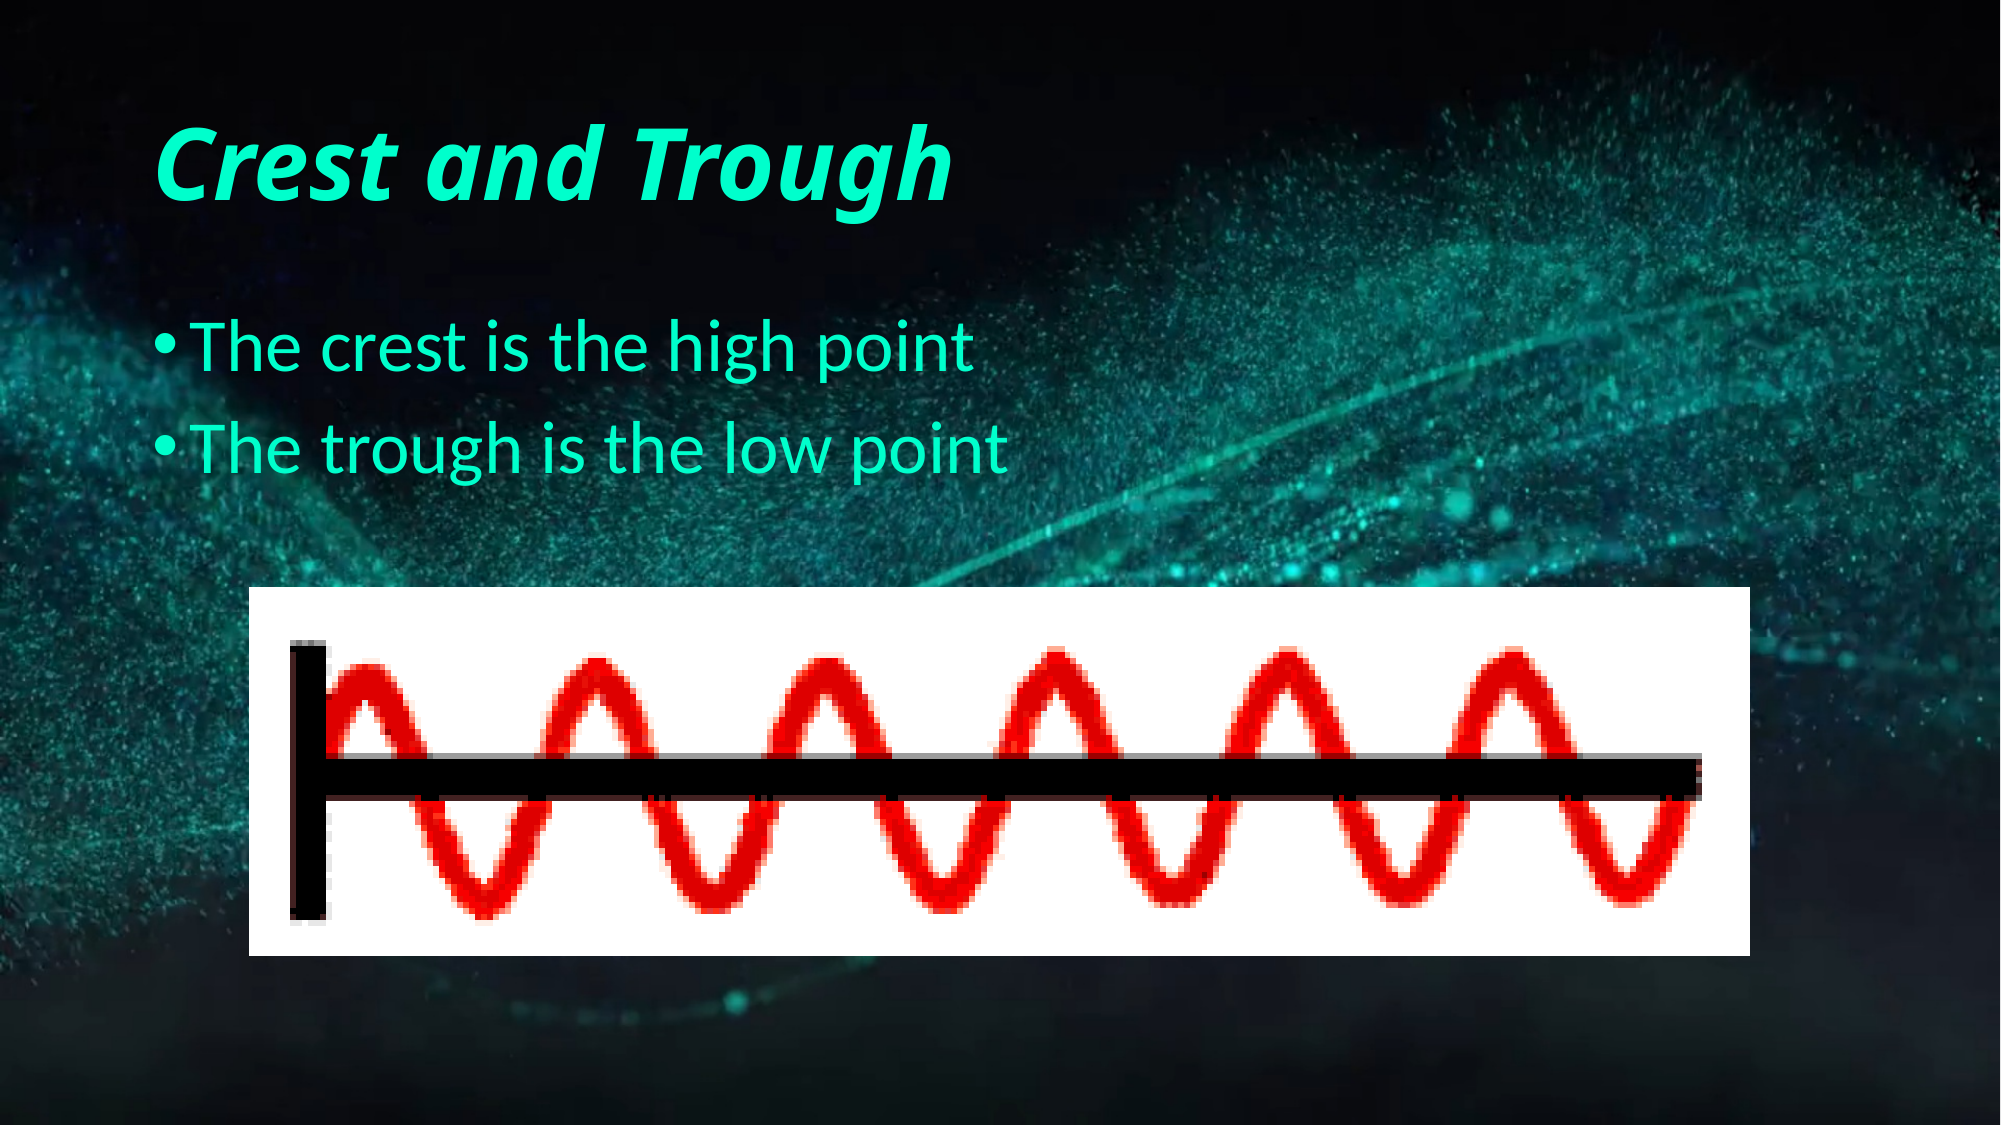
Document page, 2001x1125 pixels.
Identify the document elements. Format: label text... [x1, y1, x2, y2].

picture [0, 0, 2001, 1125]
list The crest is the high point The trough is the low point [137, 299, 1863, 1014]
title Crest and Trough [137, 59, 1863, 278]
